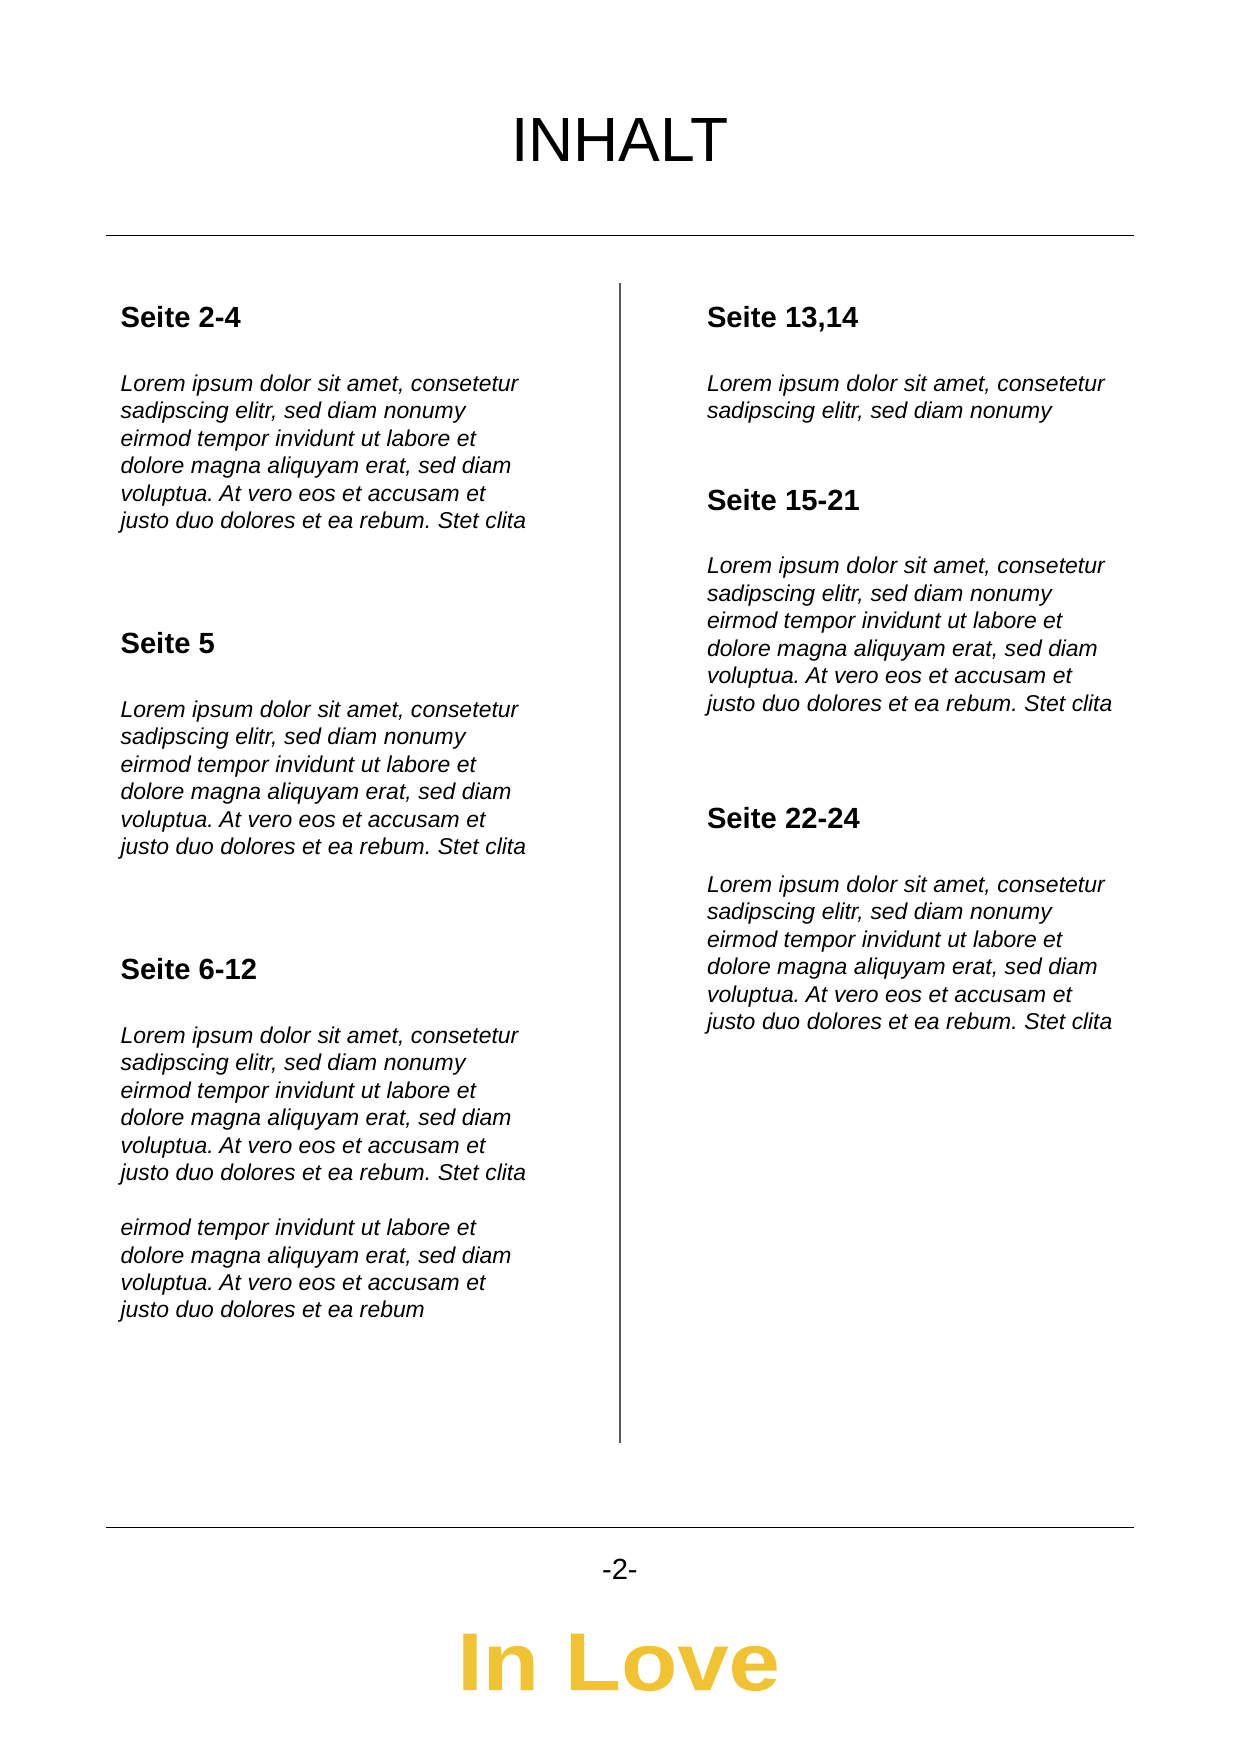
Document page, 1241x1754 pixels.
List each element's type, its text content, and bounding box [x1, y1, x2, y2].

text_box -2- [538, 1539, 702, 1597]
text_box Seite 22-24 Lorem ipsum dolor sit amet, consetetur sadipscing elitr, sed diam nonumy eirmod tempor invidunt ut labore et dolore magna aliquyam erat, sed diam voluptua. At vero eos et accusam et justo duo dolores et ea rebum. Stet clita [692, 784, 1135, 1085]
text_box Seite 15-21 Lorem ipsum dolor sit amet, consetetur sadipscing elitr, sed diam nonumy eirmod tempor invidunt ut labore et dolore magna aliquyam erat, sed diam voluptua. At vero eos et accusam et justo duo dolores et ea rebum. Stet clita [692, 465, 1135, 767]
text_box Seite 2-4 Lorem ipsum dolor sit amet, consetetur sadipscing elitr, sed diam nonumy eirmod tempor invidunt ut labore et dolore magna aliquyam erat, sed diam voluptua. At vero eos et accusam et justo duo dolores et ea rebum. Stet clita [105, 283, 549, 584]
text_box Seite 13,14 Lorem ipsum dolor sit amet, consetetur sadipscing elitr, sed diam nonumy [692, 283, 1135, 465]
text_box INHALT [307, 83, 933, 199]
text_box Seite 6-12 Lorem ipsum dolor sit amet, consetetur sadipscing elitr, sed diam nonumy eirmod tempor invidunt ut labore et dolore magna aliquyam erat, sed diam voluptua. At vero eos et accusam et justo duo dolores et ea rebum. Stet clita eirmod tempor invidunt ut labore et dolore magna aliquyam erat, sed diam voluptua. At vero eos et accusam et justo duo dolores et ea rebum [105, 935, 549, 1444]
text_box Seite 5 Lorem ipsum dolor sit amet, consetetur sadipscing elitr, sed diam nonumy eirmod tempor invidunt ut labore et dolore magna aliquyam erat, sed diam voluptua. At vero eos et accusam et justo duo dolores et ea rebum. Stet clita [105, 609, 549, 910]
